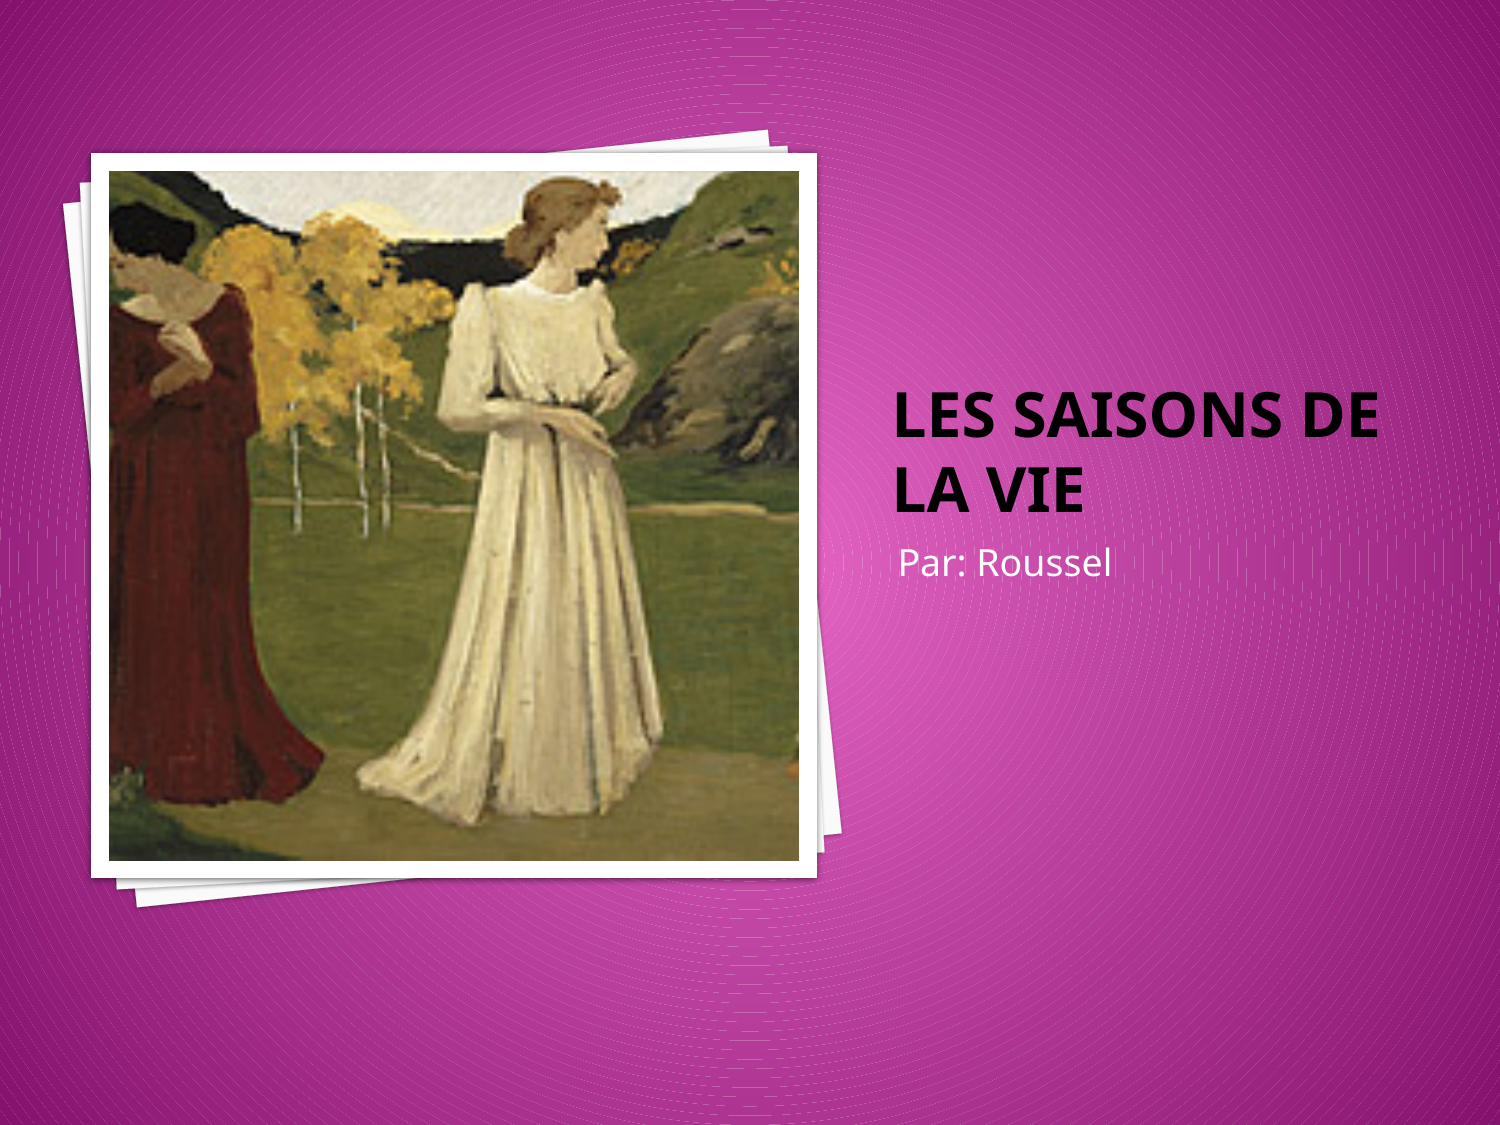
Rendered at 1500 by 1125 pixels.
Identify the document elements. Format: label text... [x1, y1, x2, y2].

picture [108, 170, 800, 862]
list Par: Roussel [884, 538, 1447, 854]
title Les saisons de la vie [884, 187, 1447, 525]
